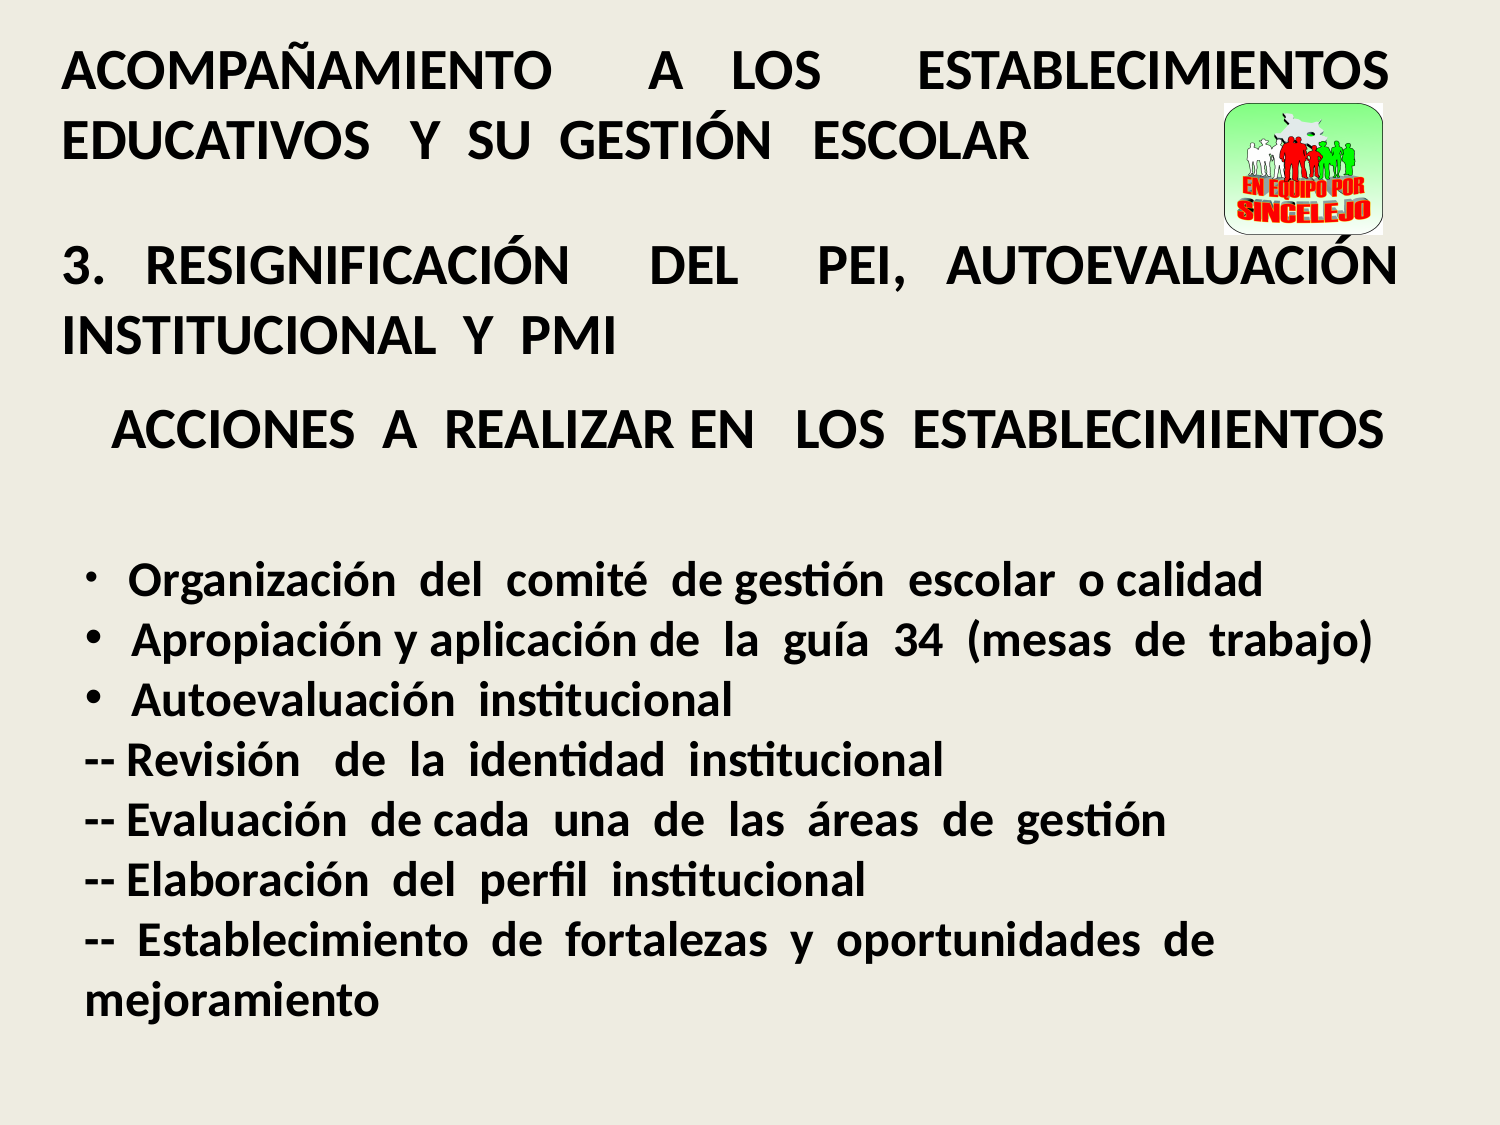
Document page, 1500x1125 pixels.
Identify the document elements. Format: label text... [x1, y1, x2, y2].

picture [1223, 102, 1383, 235]
text_box 3. RESIGNIFICACIÓN DEL PEI, AUTOEVALUACIÓN INSTITUCIONAL Y PMI [46, 218, 1454, 374]
text_box ACCIONES A REALIZAR EN LOS ESTABLECIMIENTOS [58, 382, 1465, 468]
text_box ACOMPAÑAMIENTO A LOS ESTABLECIMIENTOS EDUCATIVOS Y SU GESTIÓN ESCOLAR [46, 23, 1454, 179]
text_box Organización del comité de gestión escolar o calidad Apropiación y aplicación de la guía 34 (mesas de trabajo) Autoevaluación institucional -- Revisión de la identidad institucional -- Evaluación de cada una de las áreas de gestión -- Elaboración del perfil institucional -- Establecimiento de fortalezas y oportunidades de mejoramiento [70, 538, 1465, 1034]
